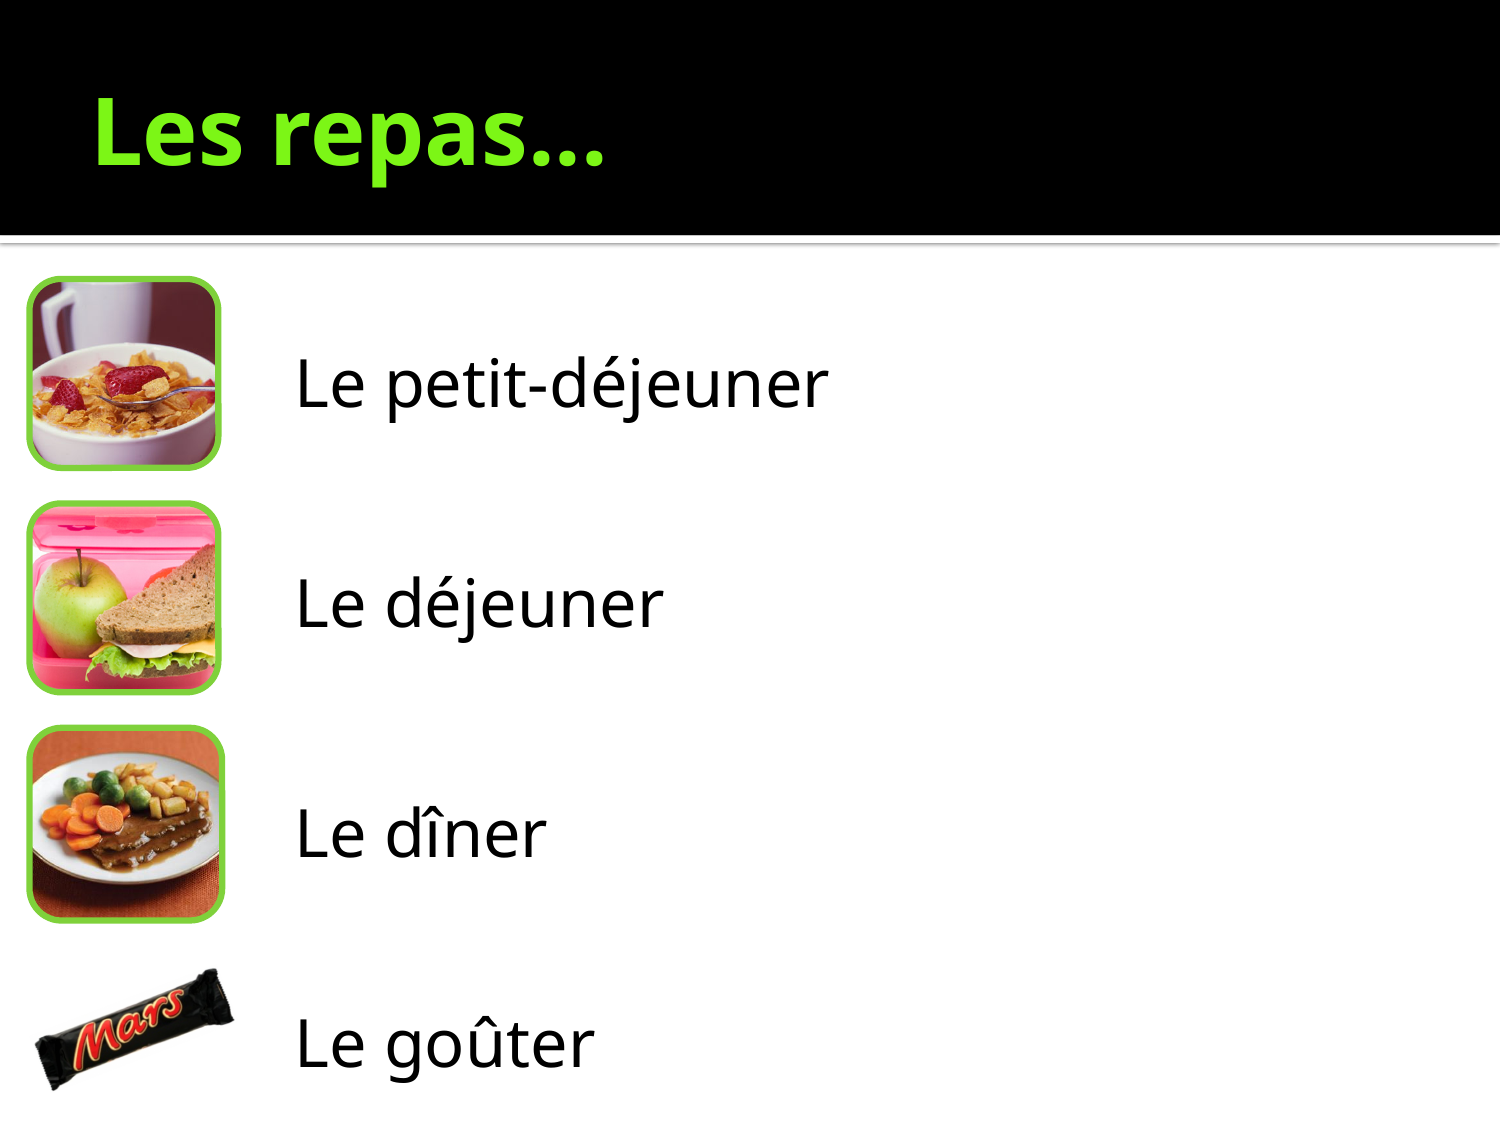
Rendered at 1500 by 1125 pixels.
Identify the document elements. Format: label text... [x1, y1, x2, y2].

picture [29, 727, 223, 921]
picture [29, 278, 219, 468]
list Le petit-déjeuner Le déjeuner Le dîner Le goûter [265, 326, 1426, 1125]
title Les repas... [75, 25, 1425, 231]
picture [29, 503, 219, 693]
picture [30, 965, 237, 1092]
